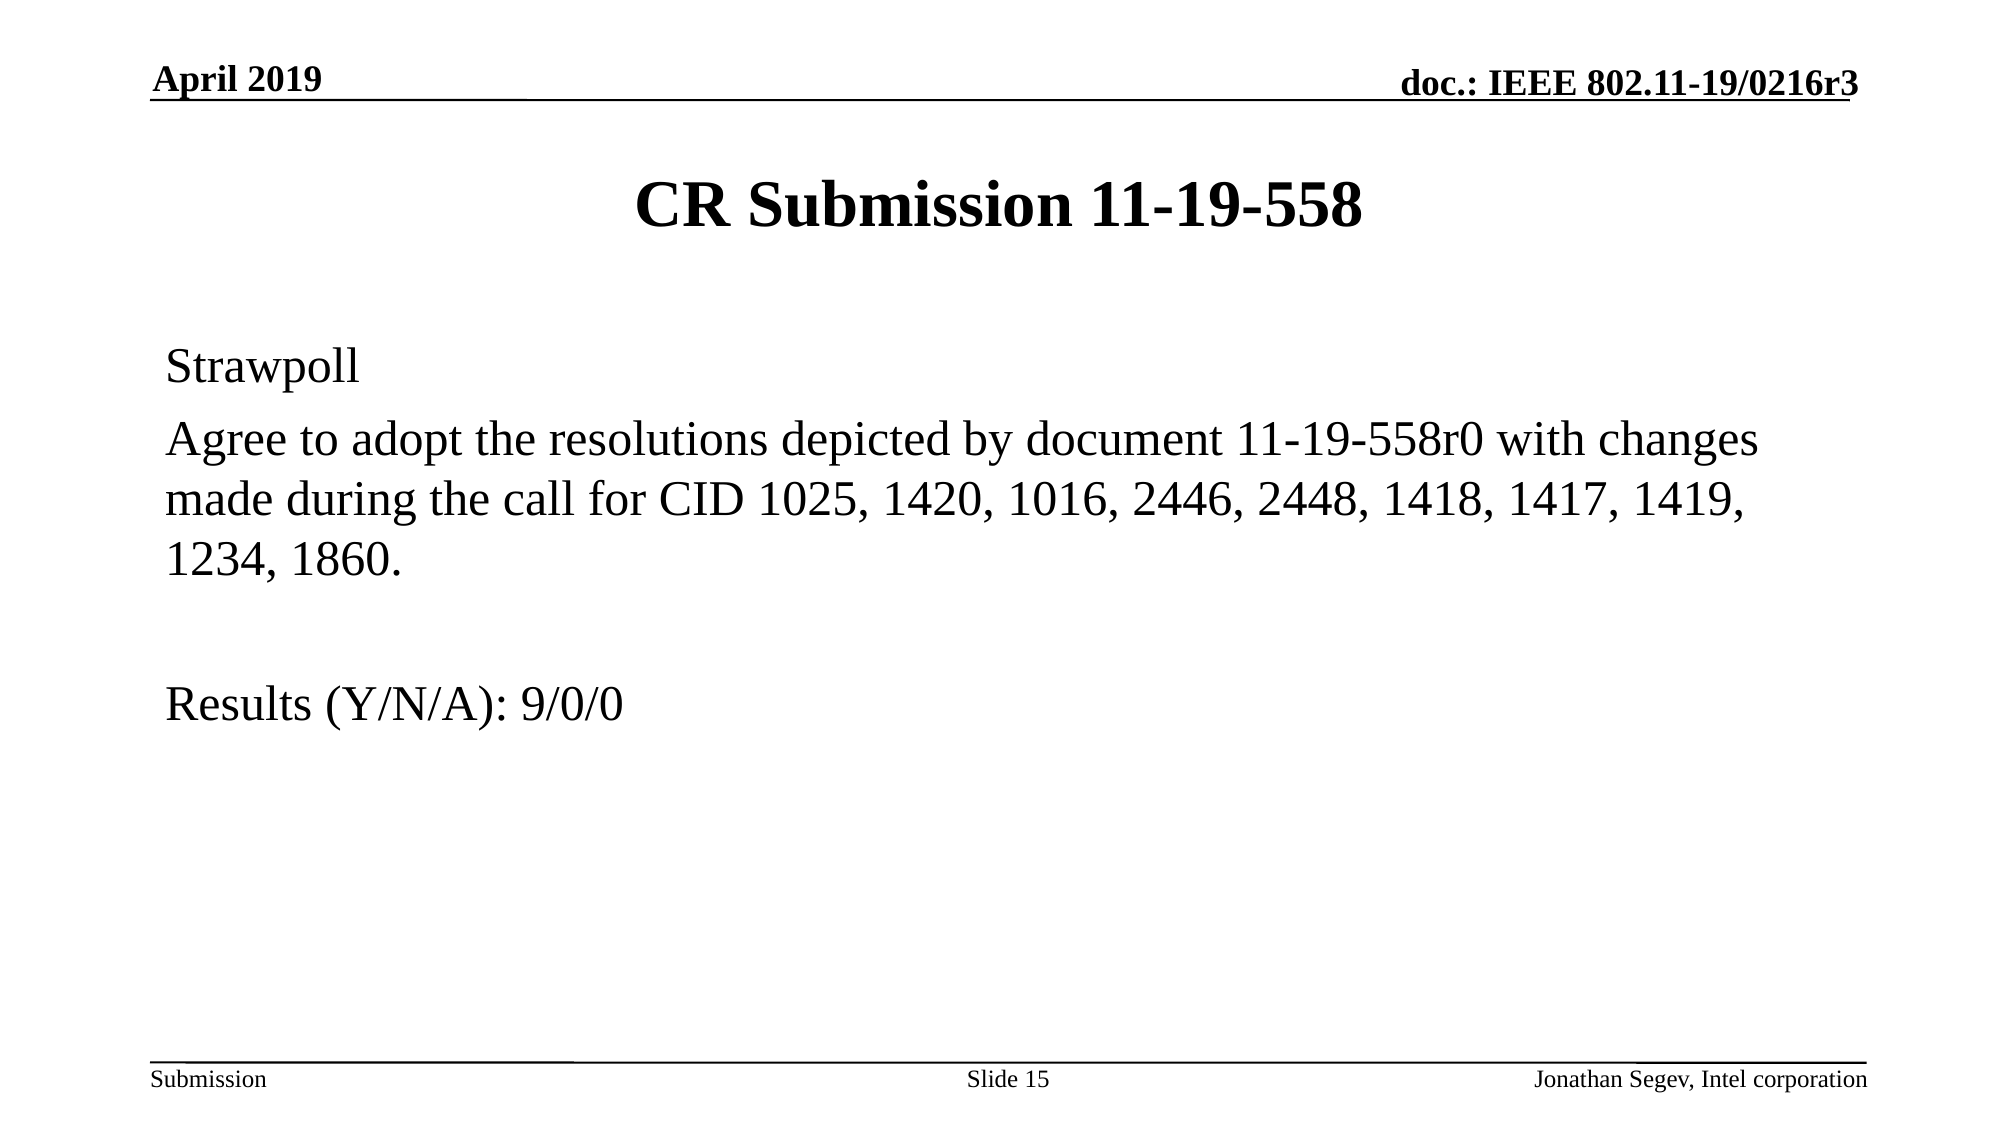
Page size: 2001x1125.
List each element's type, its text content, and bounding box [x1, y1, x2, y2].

list Strawpoll Agree to adopt the resolutions depicted by document 11-19-558r0 with changes made during the call for CID 1025, 1420, 1016, 2446, 2448, 1418, 1417, 1419, 1234, 1860. Results (Y/N/A): 9/0/0 [149, 324, 1850, 1000]
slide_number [152, 54, 563, 100]
slide_number Slide 15 [950, 1061, 1067, 1123]
footer Jonathan Segev, Intel corporation [1171, 1061, 1869, 1093]
title CR Submission 11-19-558 [149, 112, 1850, 288]
